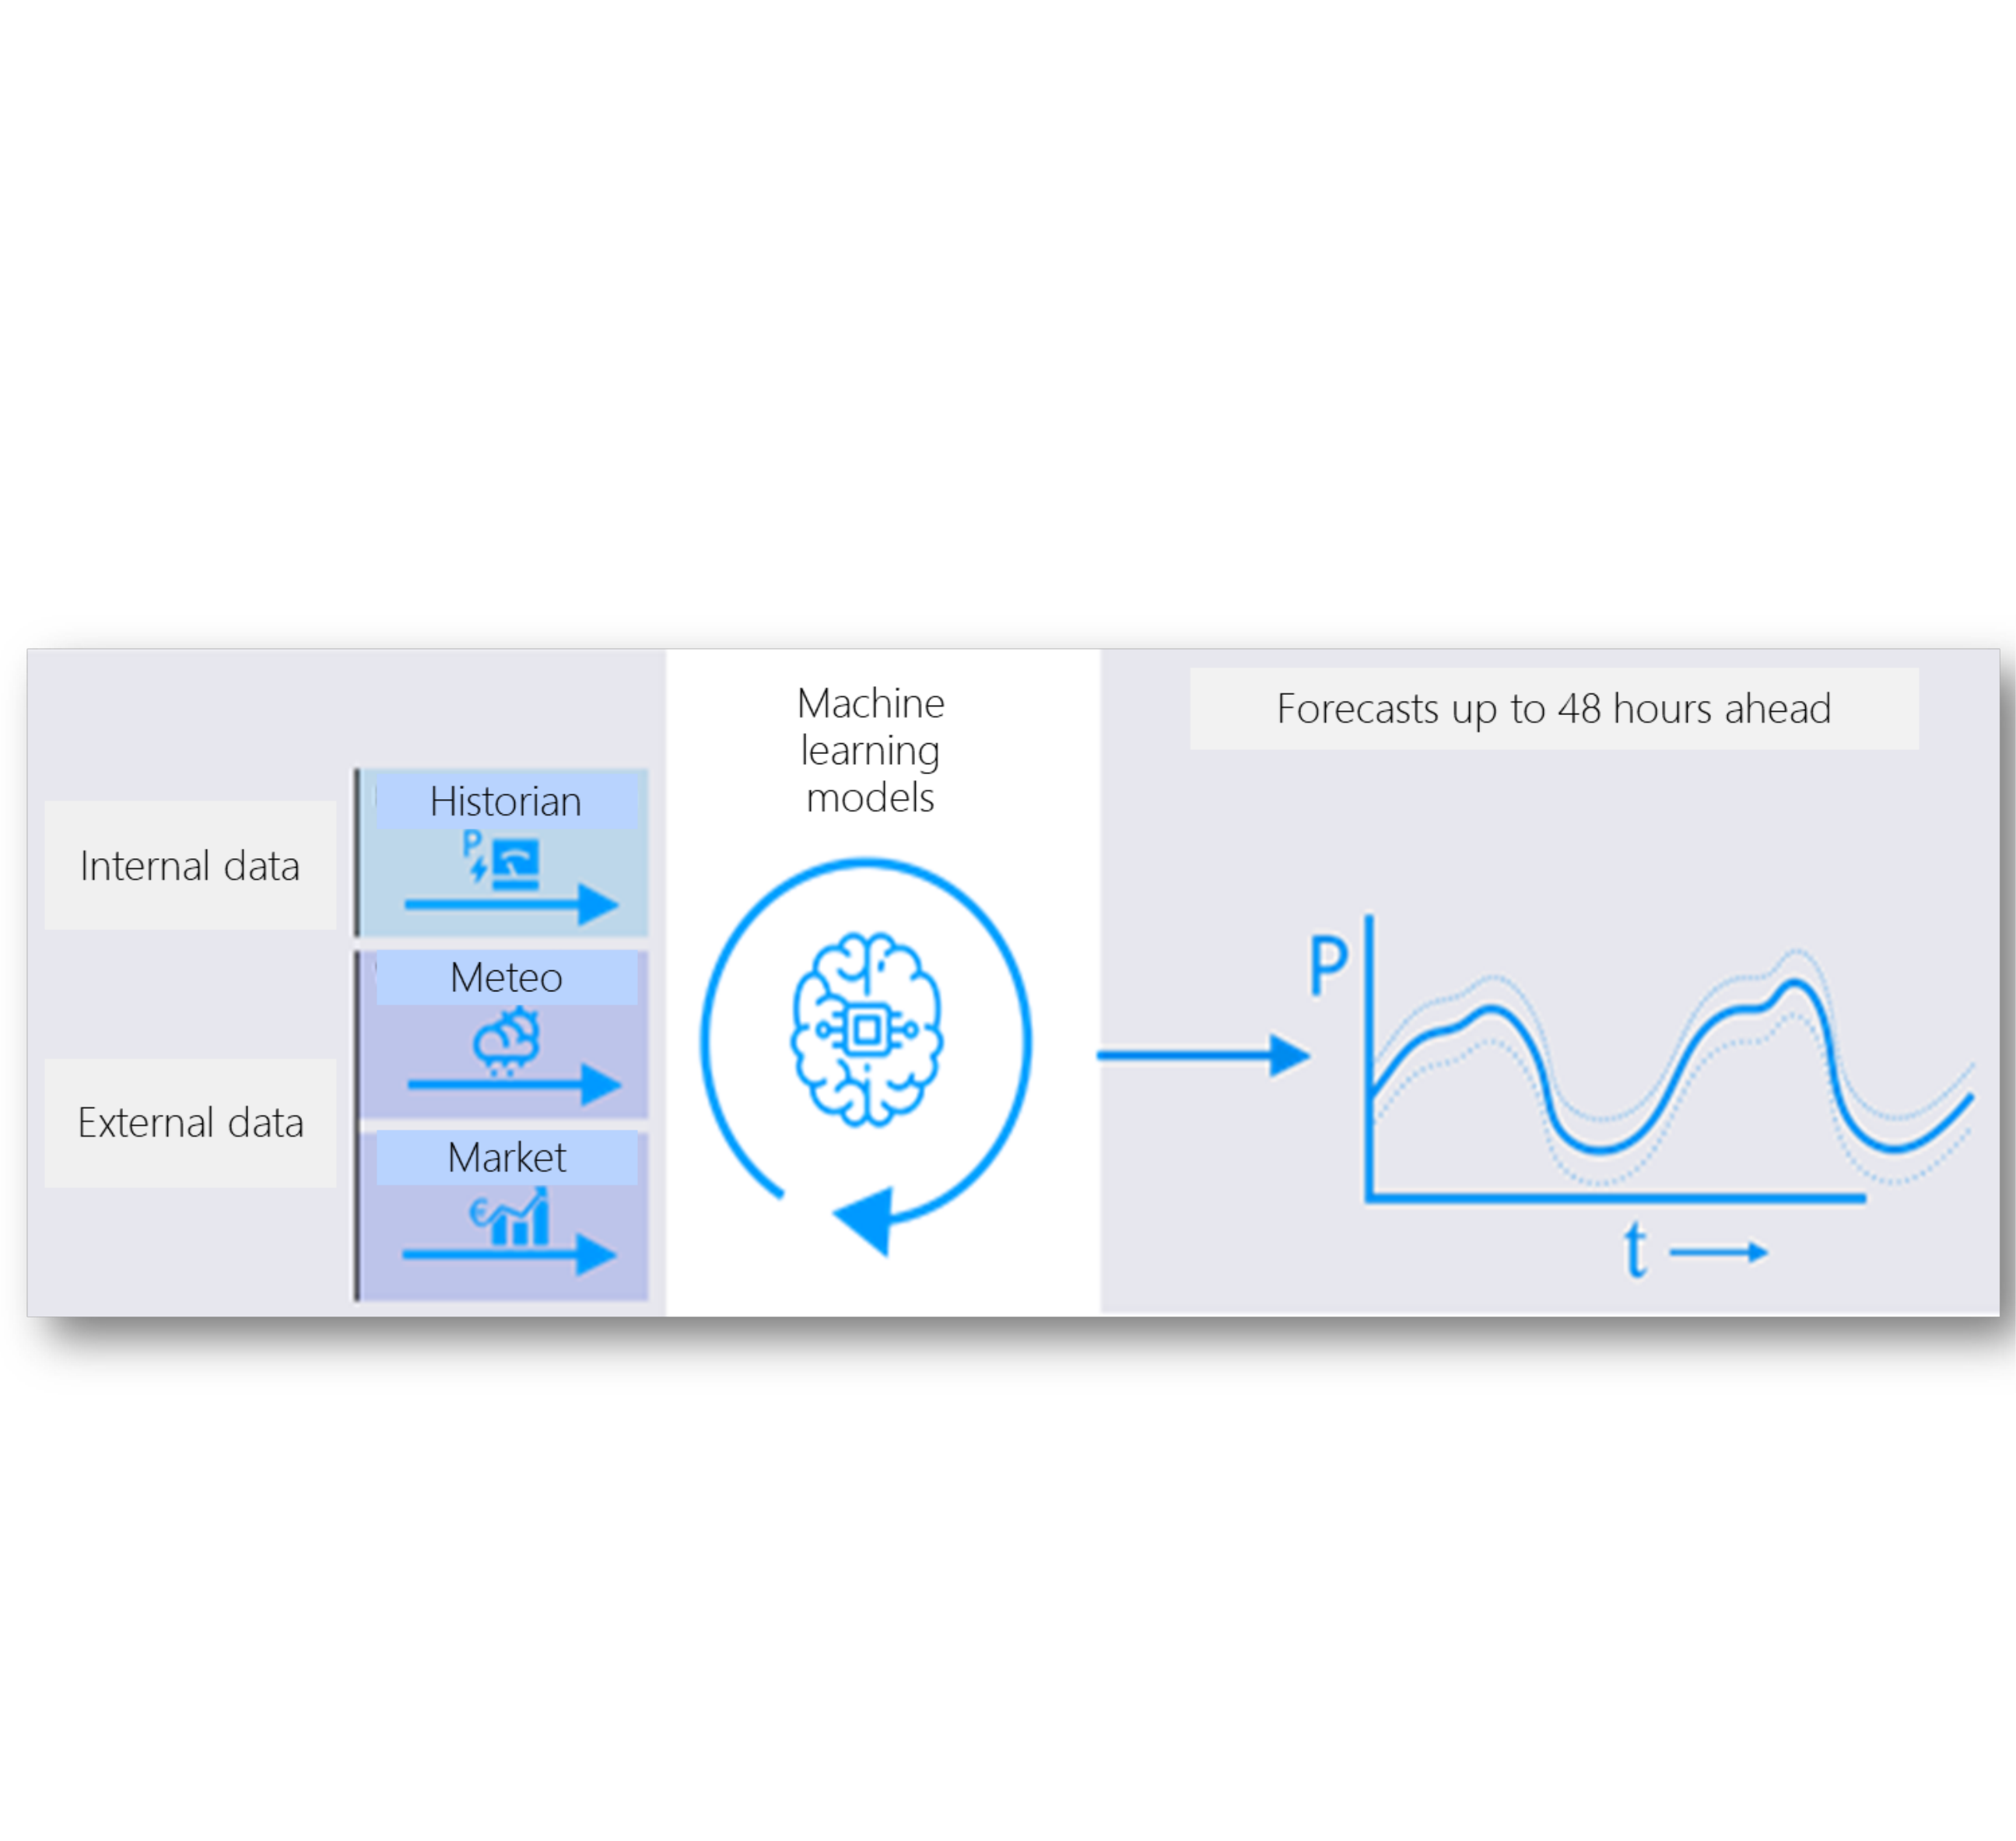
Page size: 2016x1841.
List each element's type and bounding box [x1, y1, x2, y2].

list [0, 606, 2016, 1404]
